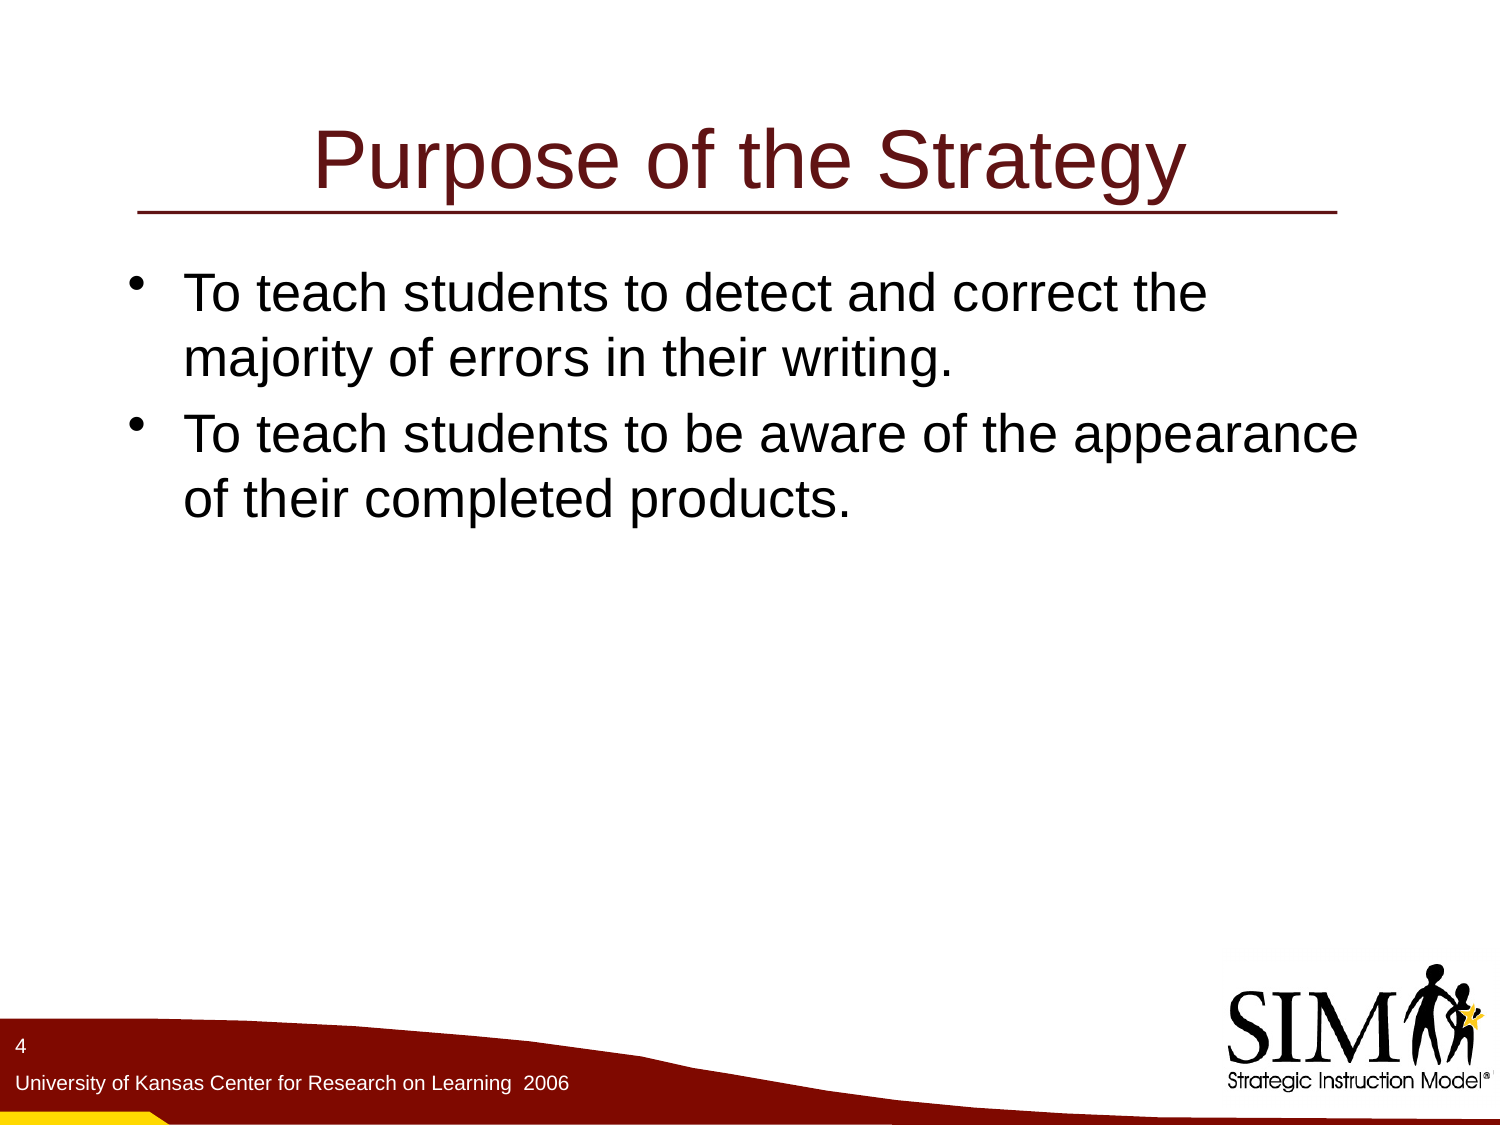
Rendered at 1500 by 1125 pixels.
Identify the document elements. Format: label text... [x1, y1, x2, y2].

slide_number 4 [0, 1024, 313, 1062]
list To teach students to detect and correct the majority of errors in their writing. To teach students to be aware of the appearance of their completed products. [112, 249, 1388, 901]
picture [1222, 948, 1500, 1108]
footer University of Kansas Center for Research on Learning 2006 [0, 1062, 626, 1101]
title Purpose of the Strategy [112, 74, 1388, 213]
